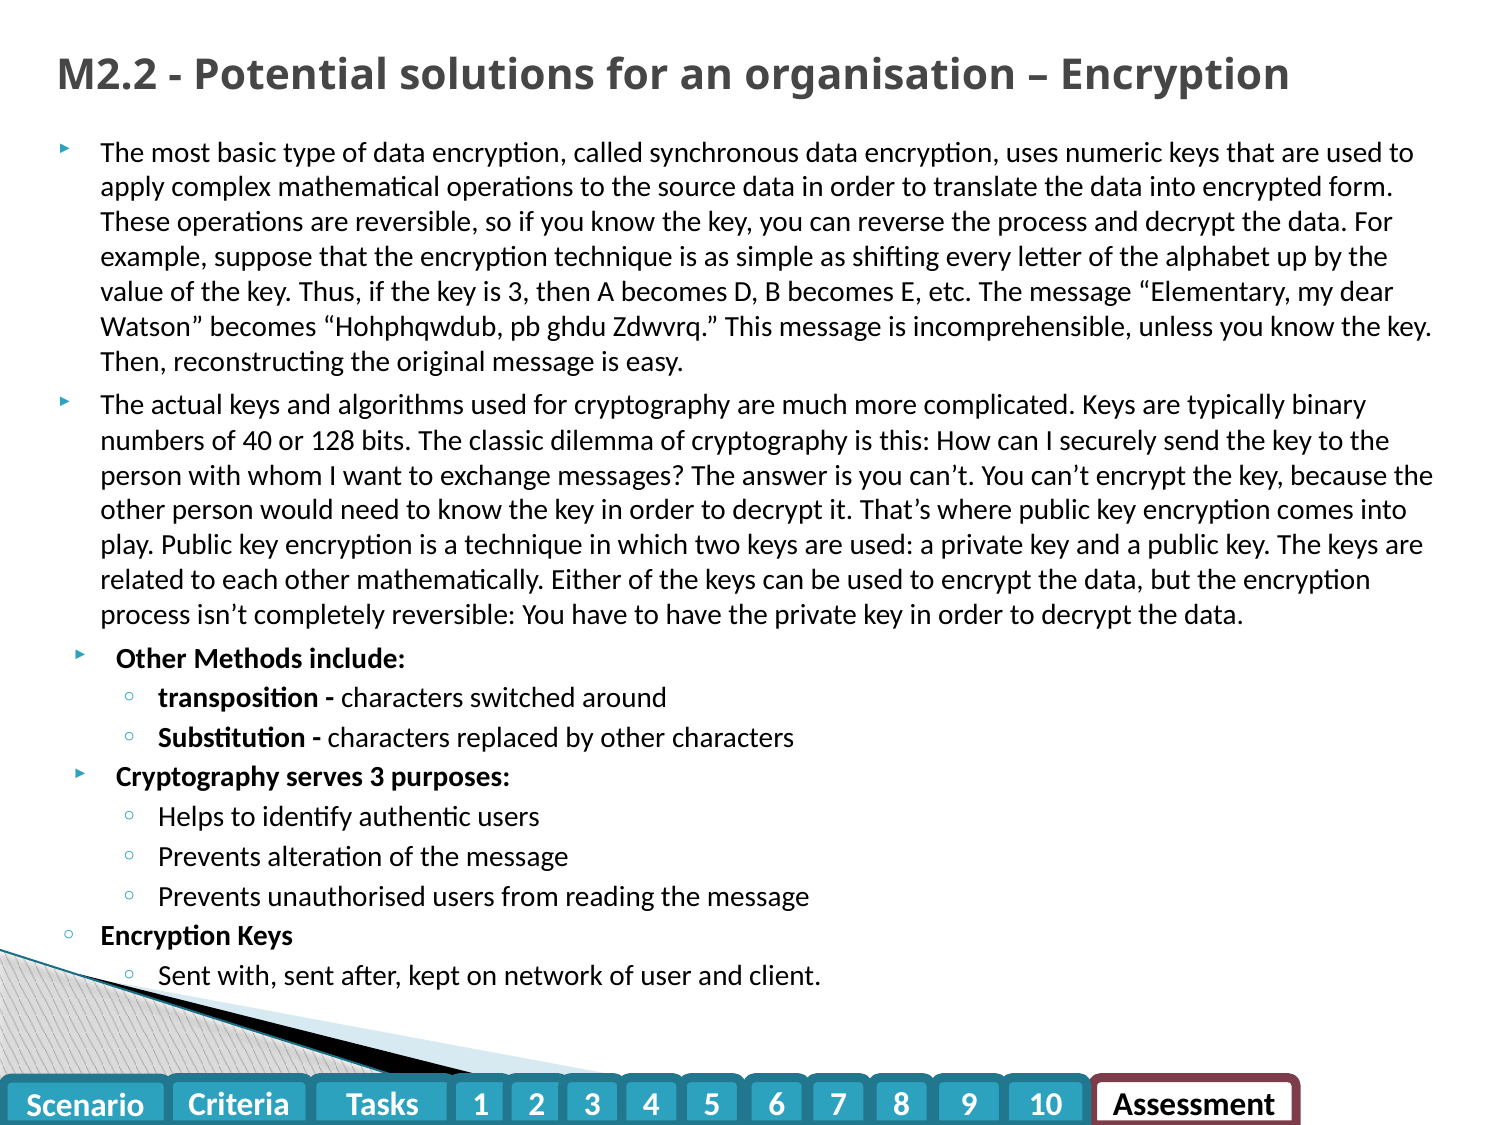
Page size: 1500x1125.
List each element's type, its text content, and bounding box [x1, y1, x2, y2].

title M2.2 - Potential solutions for an organisation – Encryption [41, 19, 1459, 126]
list The most basic type of data encryption, called synchronous data encryption, uses numeric keys that are used to apply complex mathematical operations to the source data in order to translate the data into encrypted form. These operations are reversible, so if you know the key, you can reverse the process and decrypt the data. For example, suppose that the encryption technique is as simple as shifting every letter of the alphabet up by the value of the key. Thus, if the key is 3, then A becomes D, B becomes E, etc. The message “Elementary, my dear Watson” becomes “Hohphqwdub, pb ghdu Zdwvrq.” This message is incomprehensible, unless you know the key. Then, reconstructing the original message is easy. The actual keys and algorithms used for cryptography are much more complicated. Keys are typically binary numbers of 40 or 128 bits. The classic dilemma of cryptography is this: How can I securely send the key to the person with whom I want to exchange messages? The answer is you can’t. You can’t encrypt the key, because the other person would need to know the key in order to decrypt it. That’s where public key encryption comes into play. Public key encryption is a technique in which two keys are used: a private key and a public key. The keys are related to each other mathematically. Either of the keys can be used to encrypt the data, but the encryption process isn’t completely reversible: You have to have the private key in order to decrypt the data. Other Methods include: transposition - characters switched around Substitution - characters replaced by other characters Cryptography serves 3 purposes: Helps to identify authentic users Prevents alteration of the message Prevents unauthorised users from reading the message Encryption Keys Sent with, sent after, kept on network of user and client. [41, 126, 1459, 1059]
